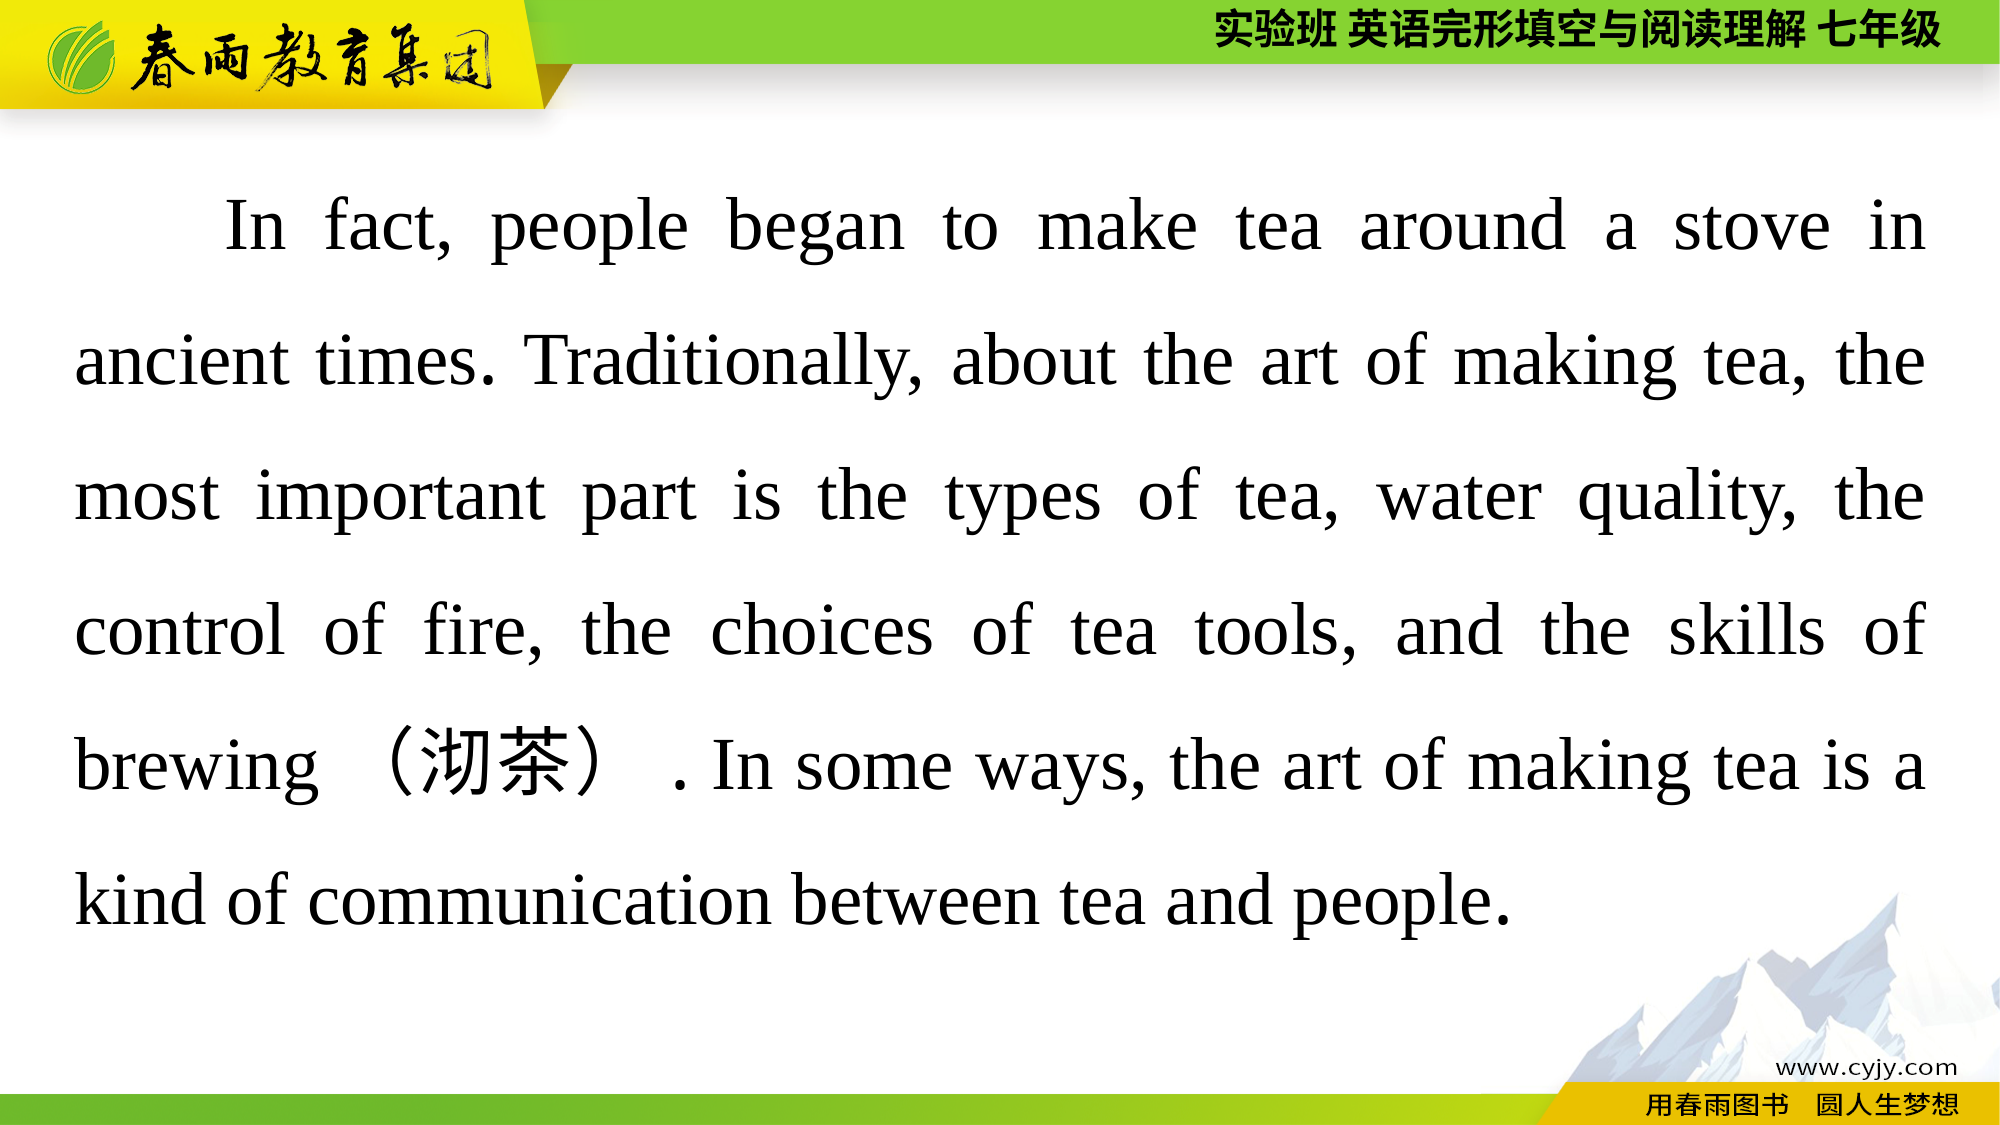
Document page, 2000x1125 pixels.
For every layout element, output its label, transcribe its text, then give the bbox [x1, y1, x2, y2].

picture [0, 0, 2000, 1125]
list In fact, people began to make tea around a stove in ancient times. Traditionally, about the art of making tea, the most important part is the types of tea, water quality, the control of fire, the choices of tea tools, and the skills of brewing（沏茶）. In some ways, the art of making tea is a kind of communication between tea and people. [59, 122, 1944, 939]
